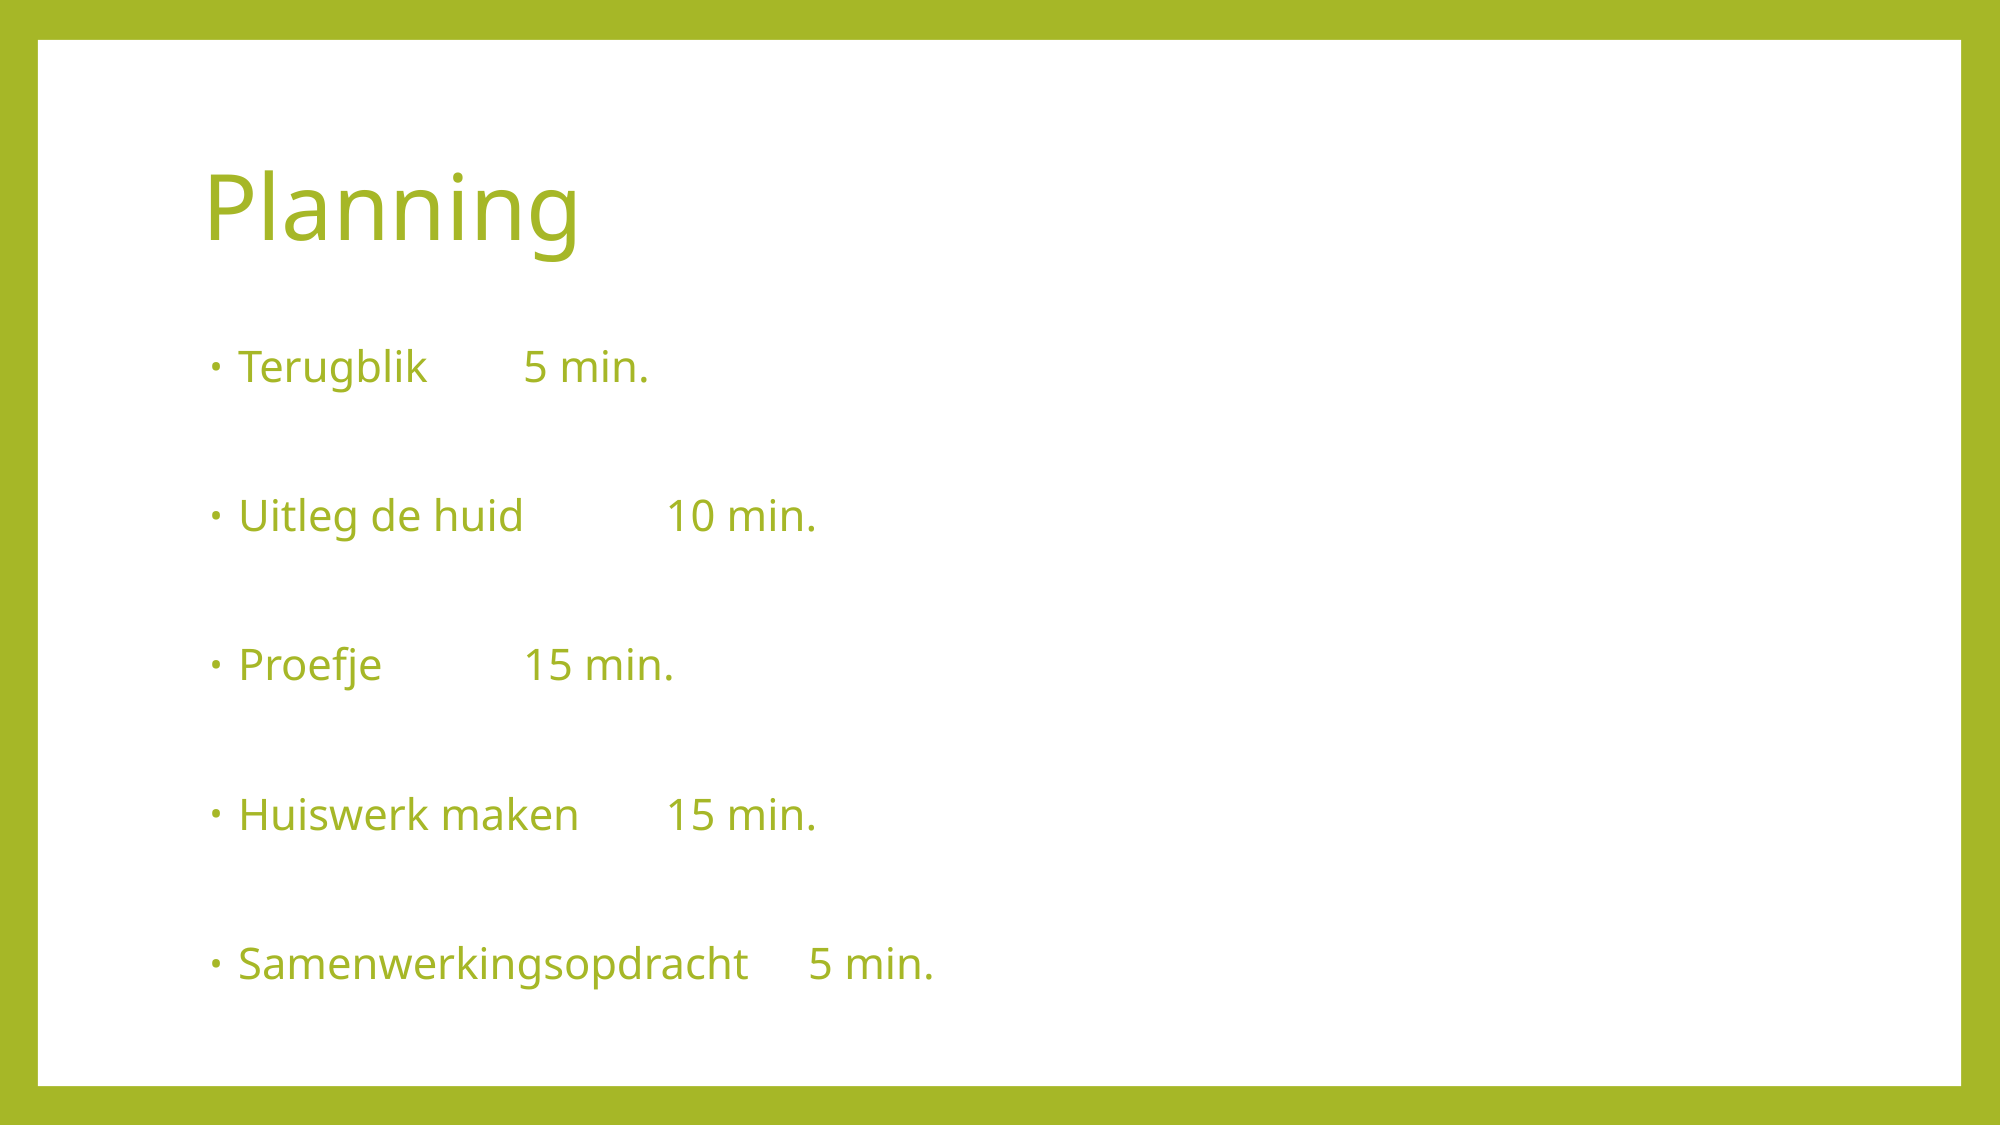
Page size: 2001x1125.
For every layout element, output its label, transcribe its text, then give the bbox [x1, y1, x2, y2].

list Terugblik 5 min. Uitleg de huid 10 min. Proefje 15 min. Huiswerk maken 15 min. Samenwerkingsopdracht 5 min. [187, 337, 1808, 1000]
title Planning [187, 99, 1808, 323]
